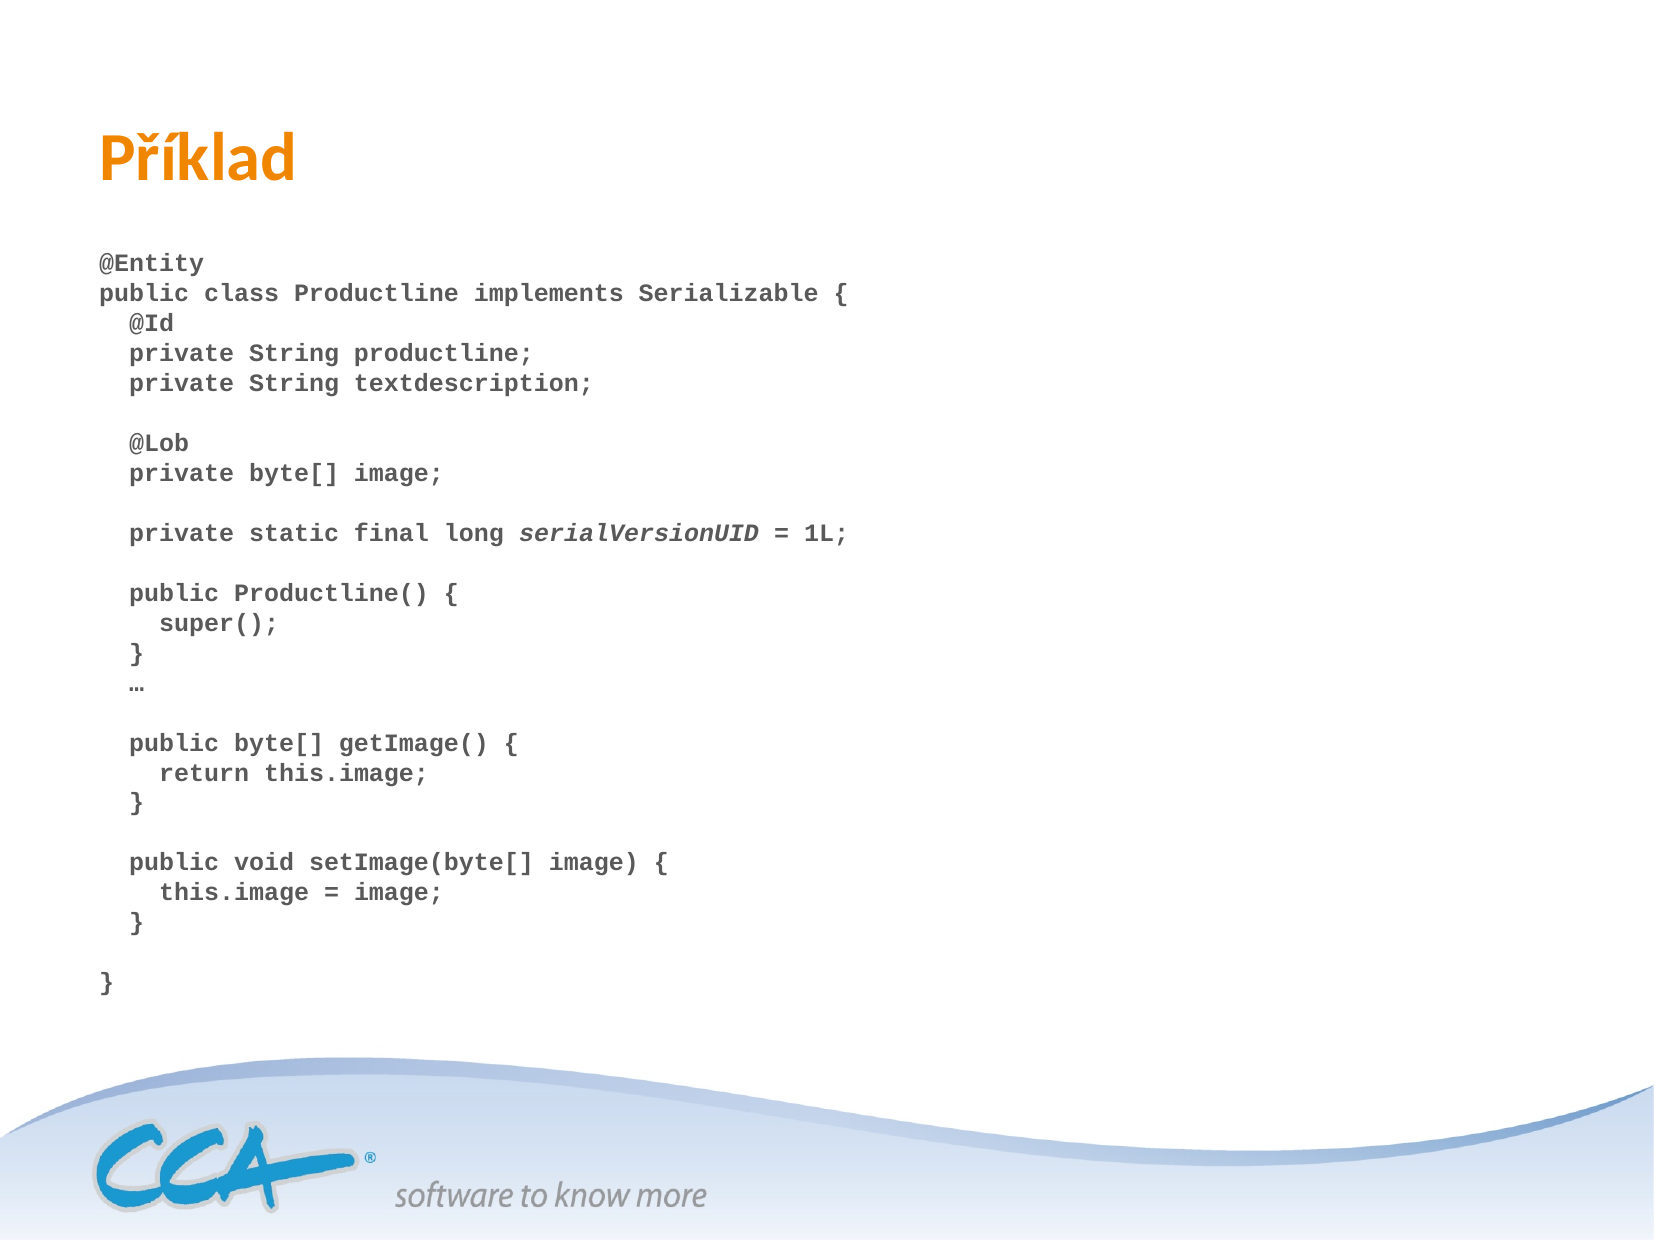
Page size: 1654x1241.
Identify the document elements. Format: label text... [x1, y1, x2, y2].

picture [0, 0, 1654, 1240]
title Příklad [82, 49, 1571, 238]
list @Entity public class Productline implements Serializable { @Id private String productline; private String textdescription; @Lob private byte[] image; private static final long serialVersionUID = 1L; public Productline() { super(); } … public byte[] getImage() { return this.image; } public void setImage(byte[] image) { this.image = image; } } [82, 238, 1571, 1058]
